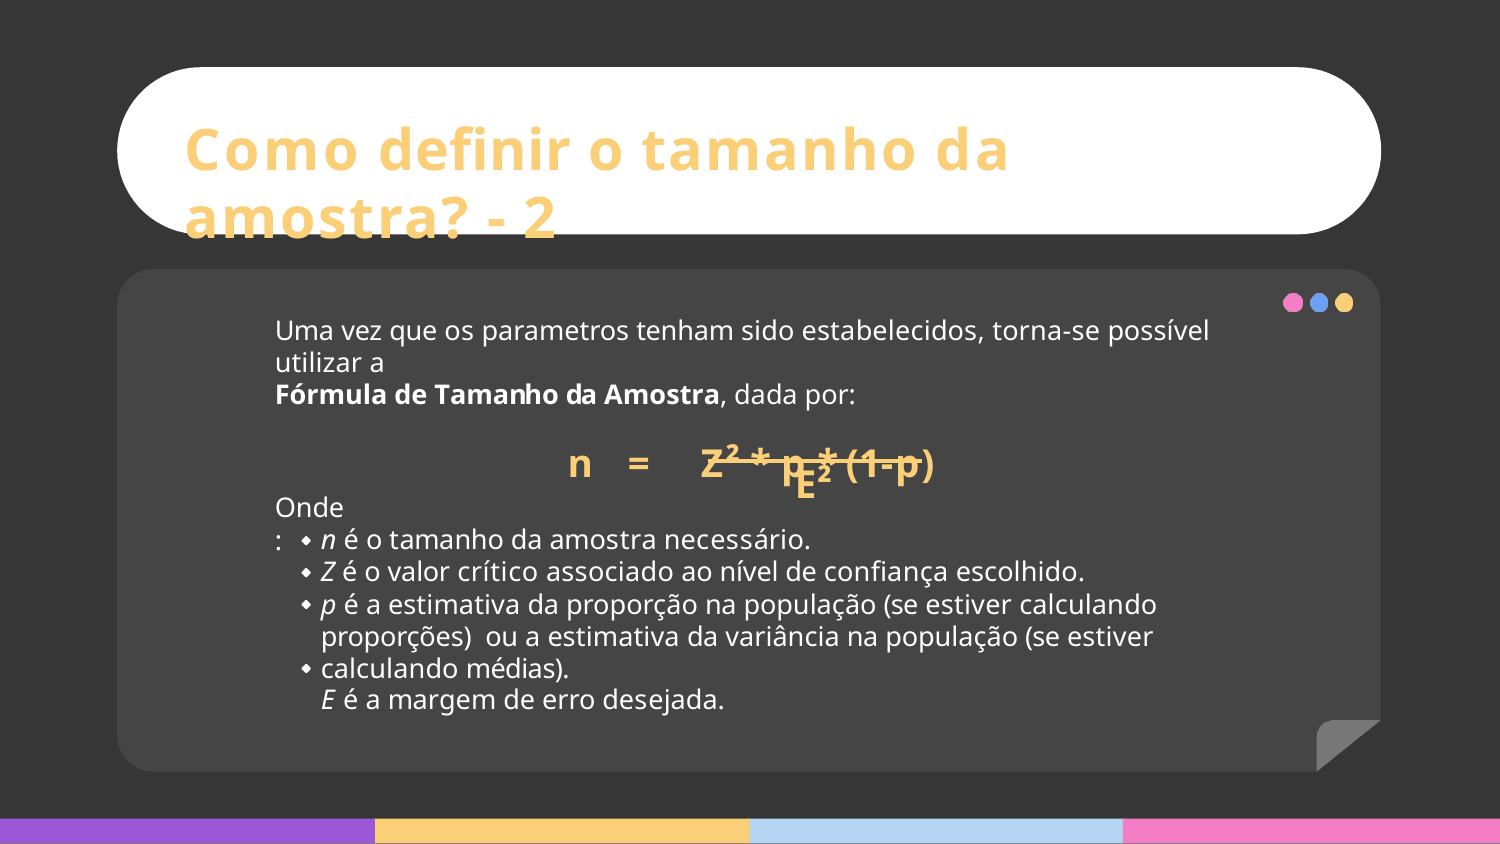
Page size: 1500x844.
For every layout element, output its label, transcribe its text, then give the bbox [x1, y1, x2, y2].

title Como definir o tamanho da amostra? - 2 [182, 110, 1312, 254]
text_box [116, 268, 1383, 774]
text_box [117, 67, 1382, 234]
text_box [0, 818, 1500, 844]
